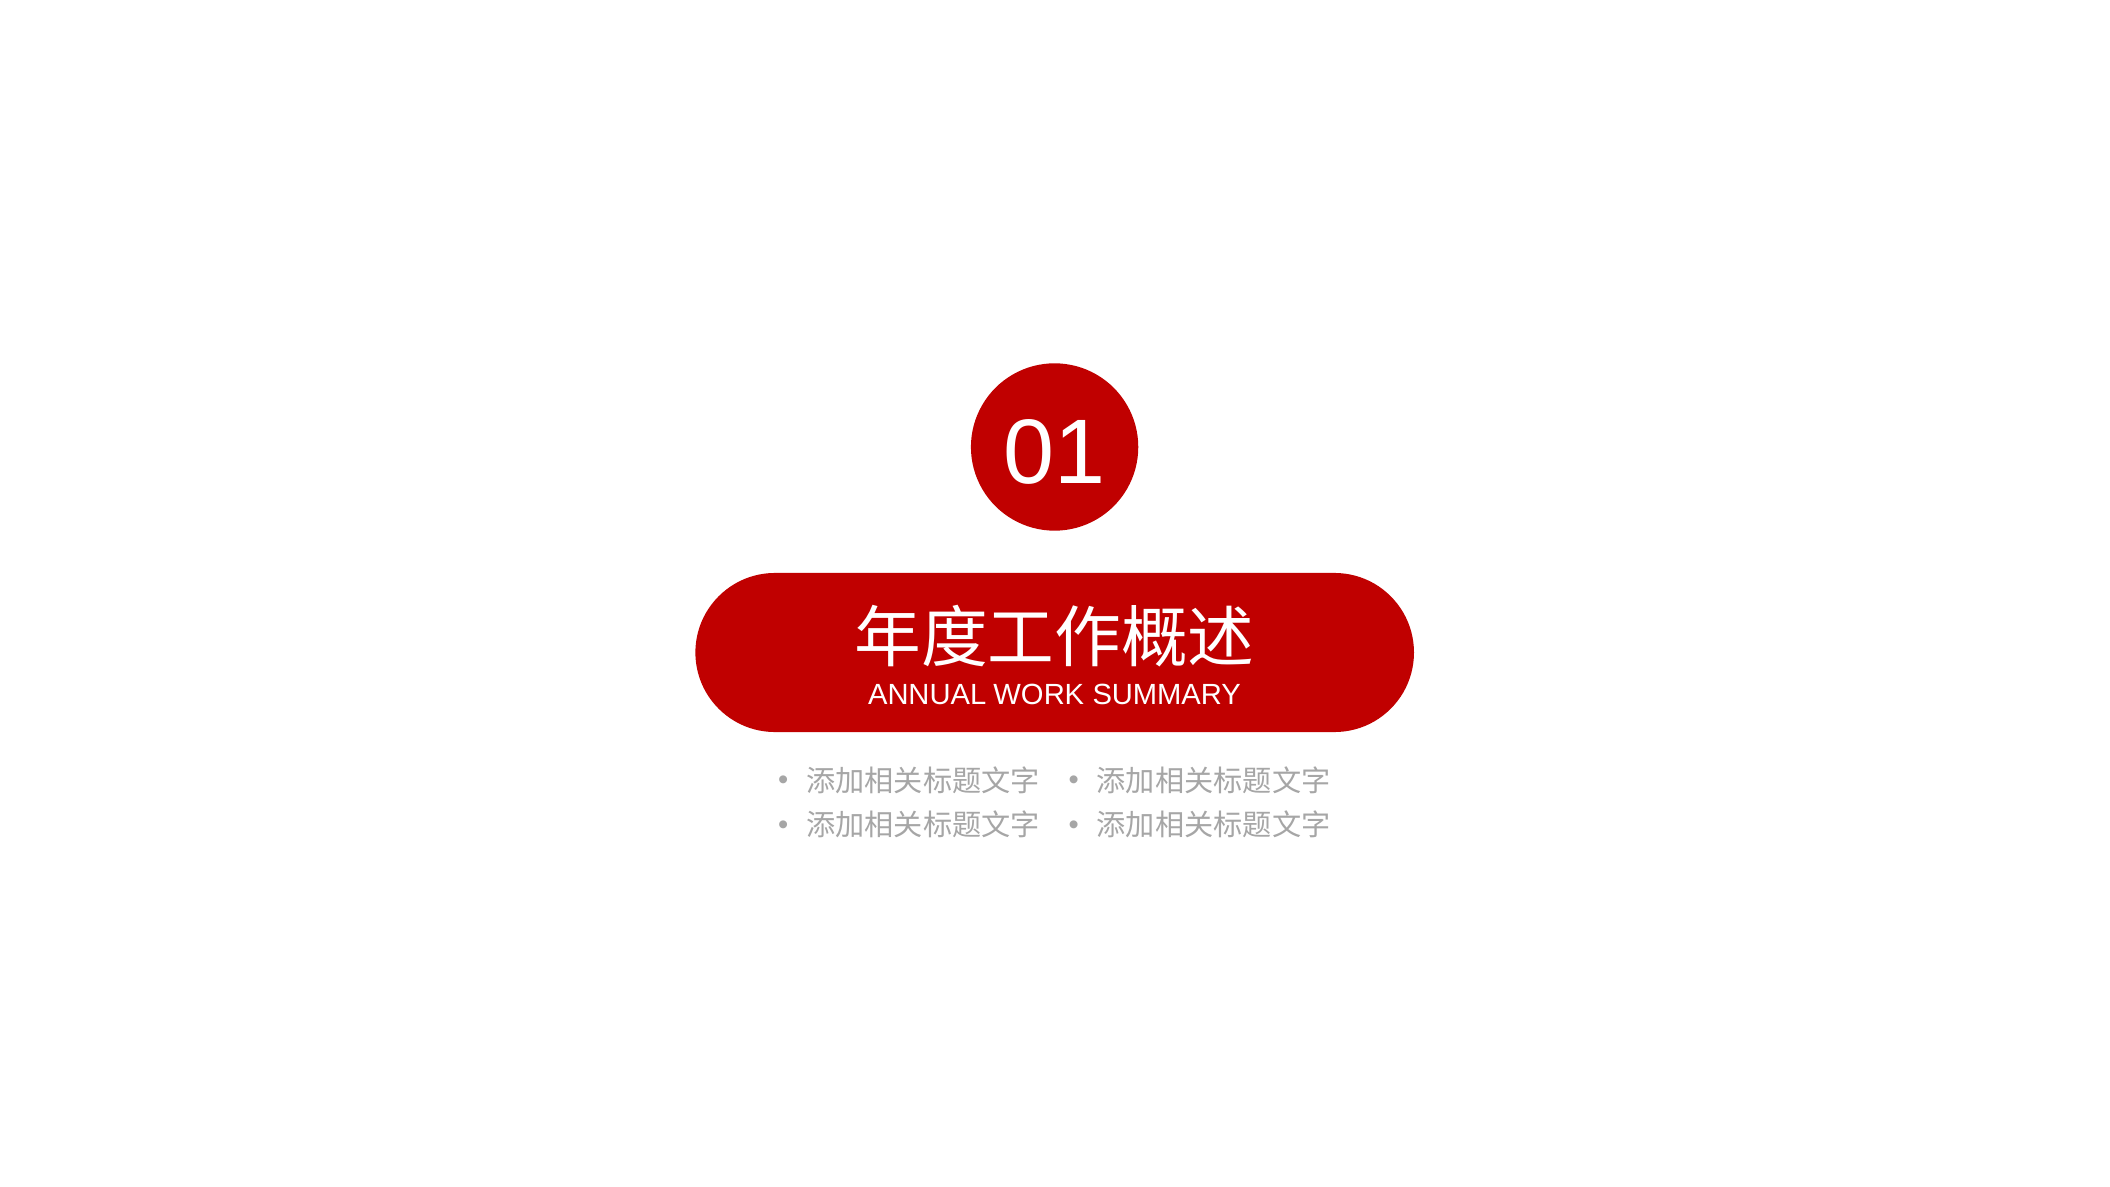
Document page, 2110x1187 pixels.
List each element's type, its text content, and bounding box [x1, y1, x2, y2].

text_box [694, 571, 1416, 734]
text_box 01 [969, 362, 1140, 532]
text_box 添加相关标题文字 [777, 762, 1041, 798]
text_box 添加相关标题文字 [777, 806, 1041, 842]
text_box 添加相关标题文字 [1068, 762, 1331, 798]
text_box 添加相关标题文字 [1068, 806, 1331, 842]
